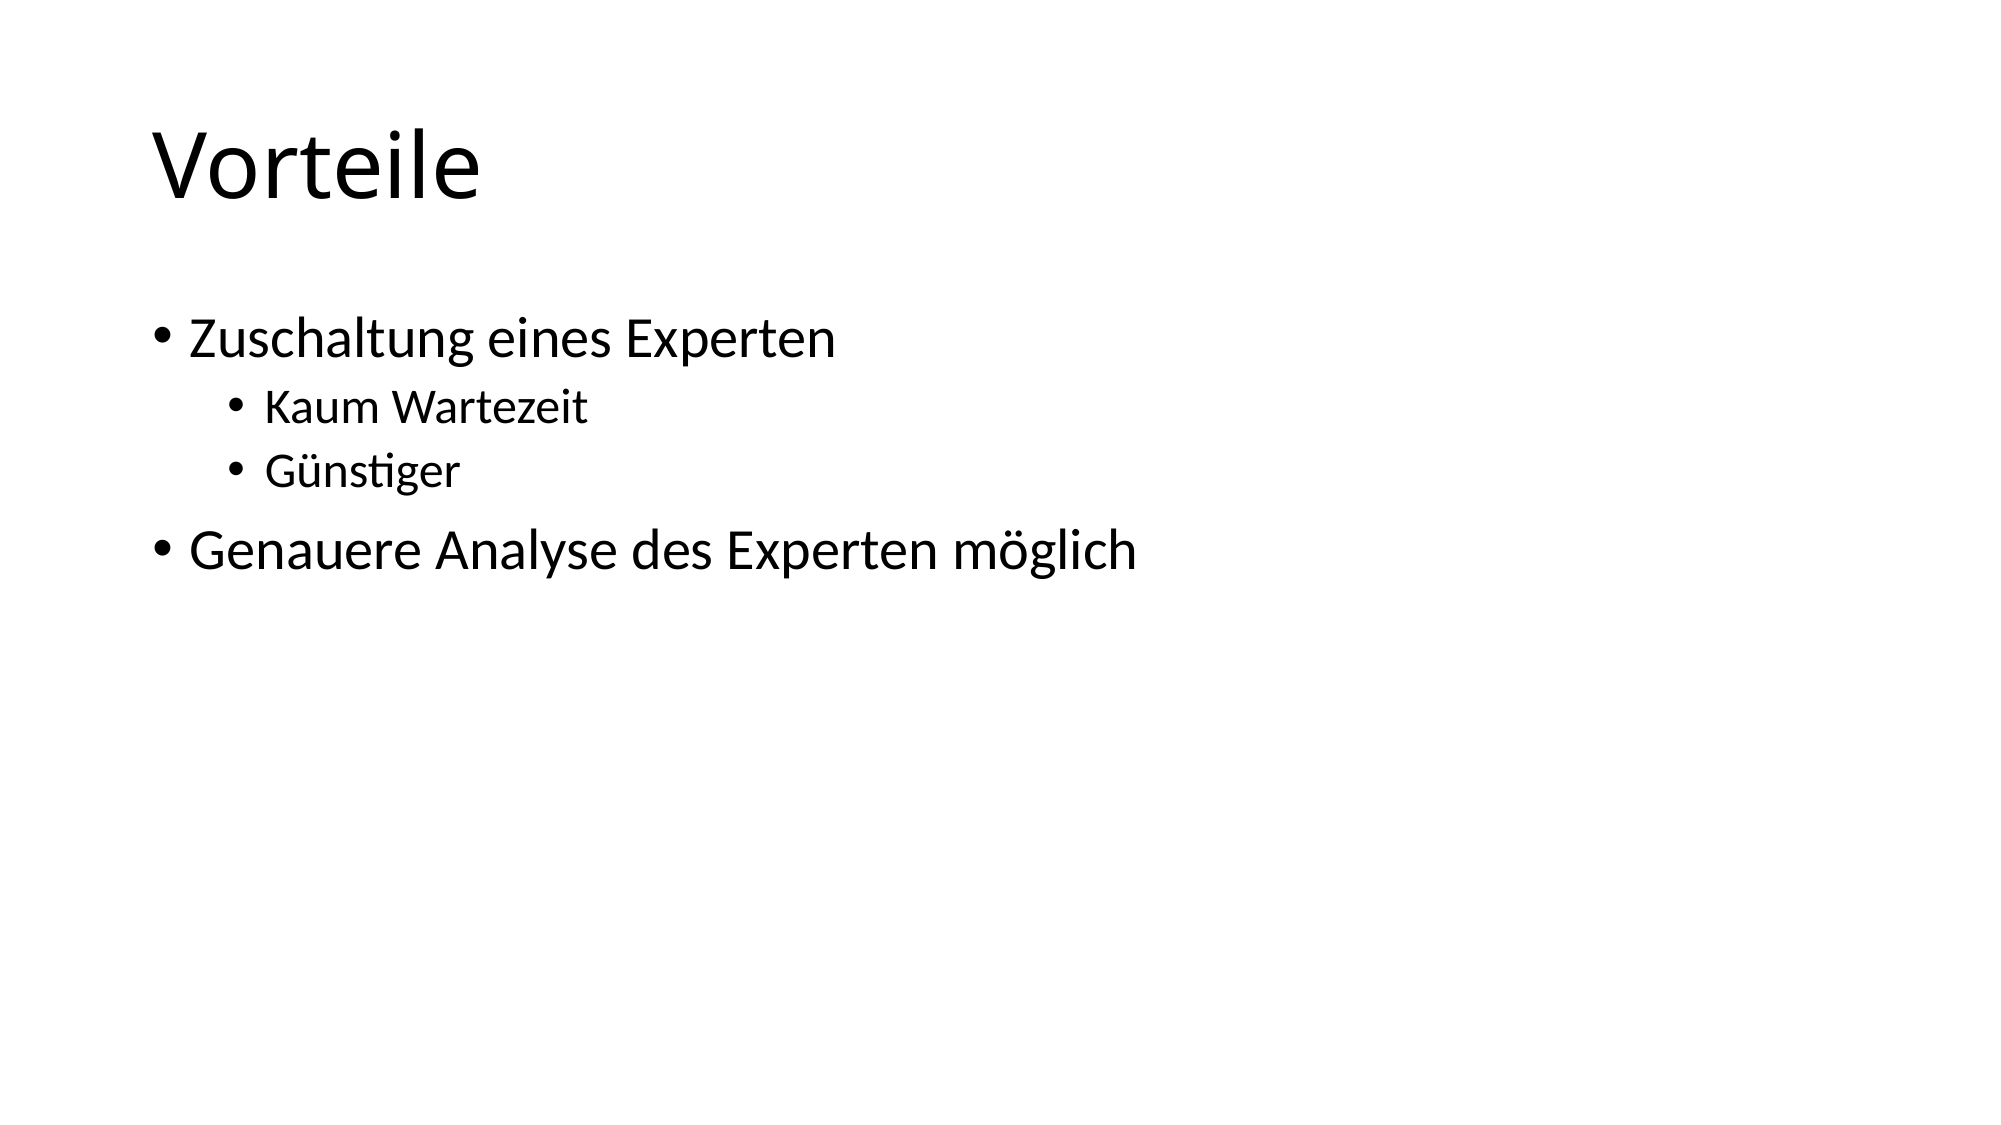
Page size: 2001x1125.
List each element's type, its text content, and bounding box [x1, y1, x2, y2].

list Zuschaltung eines Experten Kaum Wartezeit Günstiger Genauere Analyse des Experten möglich [137, 299, 1863, 1014]
title Vorteile [137, 59, 1863, 278]
